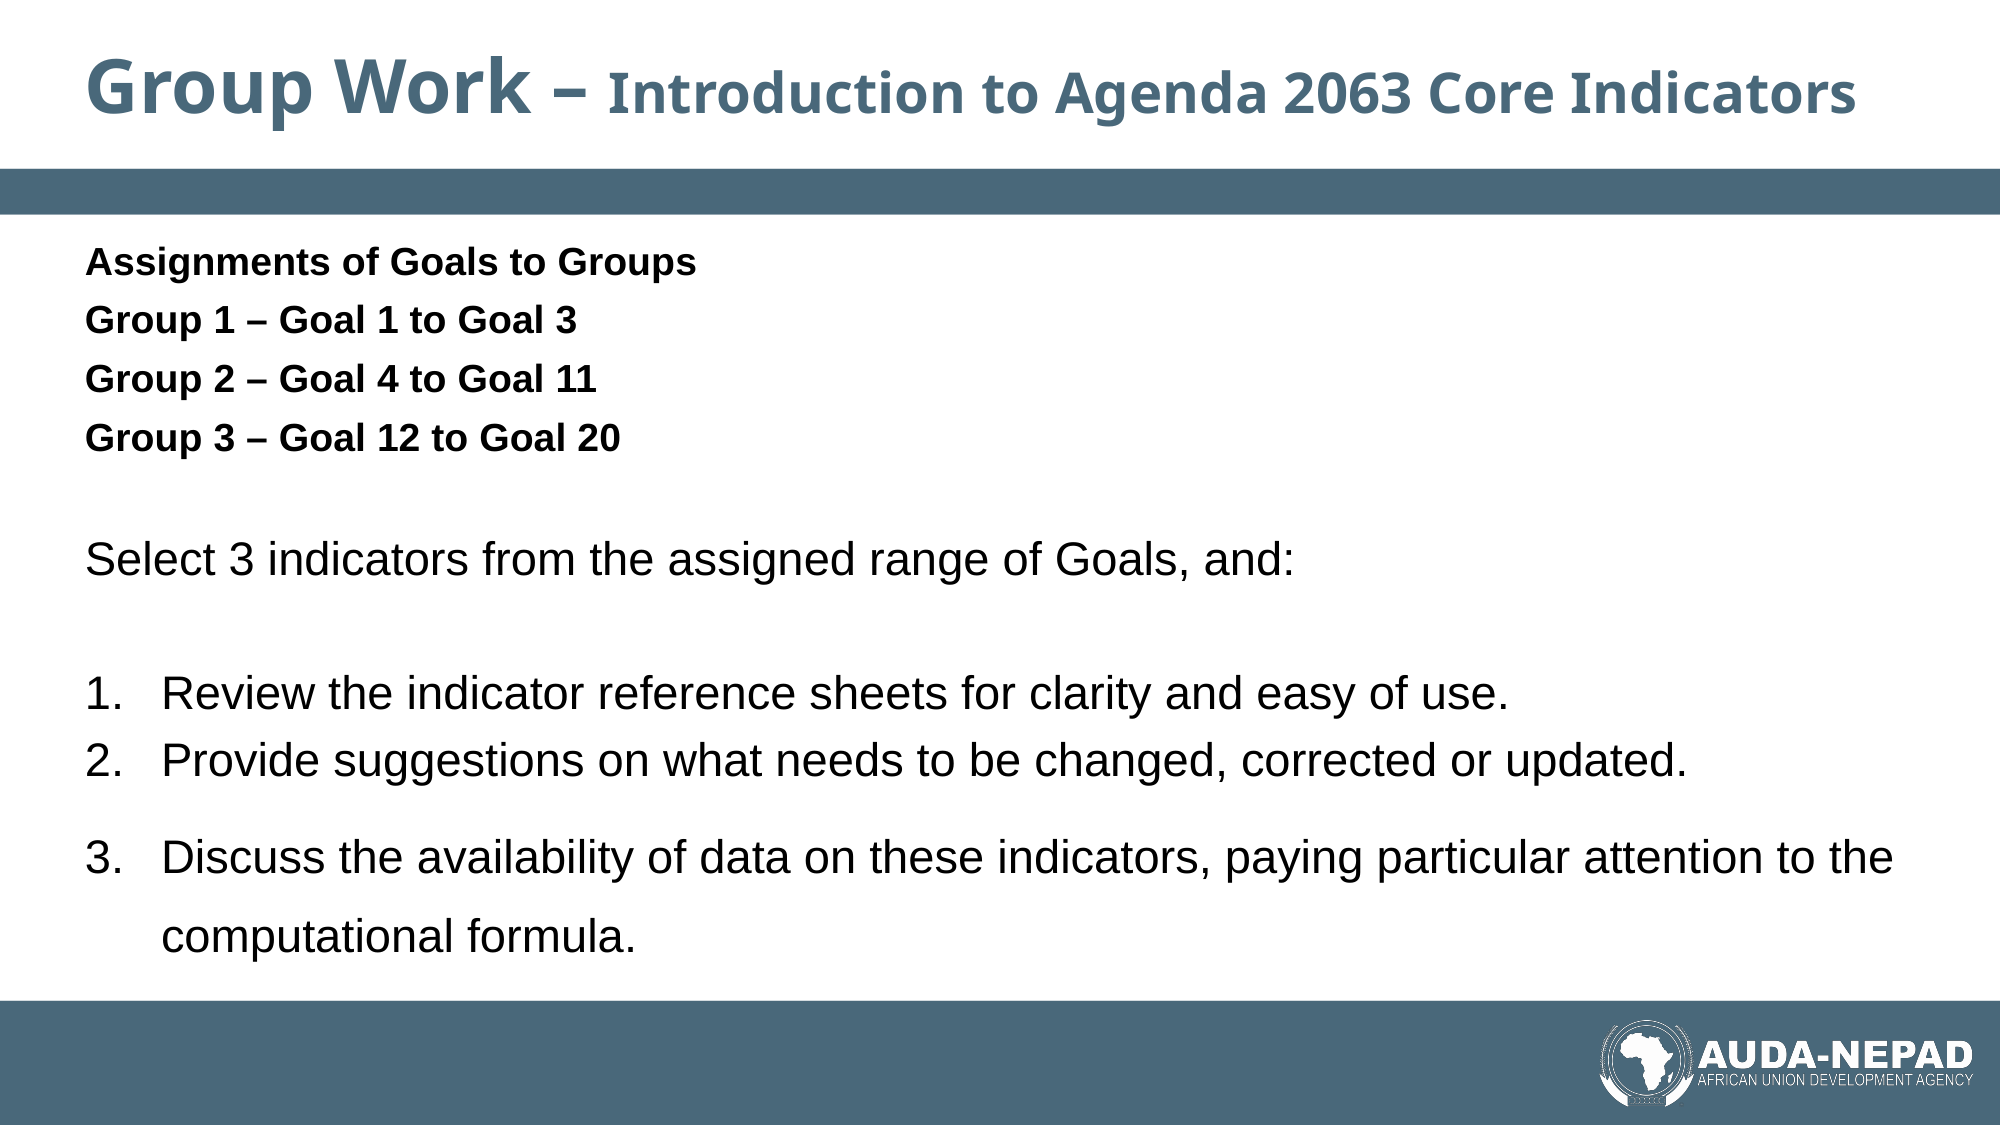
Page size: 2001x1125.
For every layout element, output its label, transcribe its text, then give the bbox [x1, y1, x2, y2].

picture [1599, 1020, 1974, 1107]
title Group Work – Introduction to Agenda 2063 Core Indicators [69, 24, 1935, 148]
list Assignments of Goals to Groups Group 1 – Goal 1 to Goal 3 Group 2 – Goal 4 to Goal 11 Group 3 – Goal 12 to Goal 20 Select 3 indicators from the assigned range of Goals, and: Review the indicator reference sheets for clarity and easy of use. Provide suggestions on what needs to be changed, corrected or updated. Discuss the availability of data on these indicators, paying particular attention to the computational formula. [69, 236, 1935, 978]
